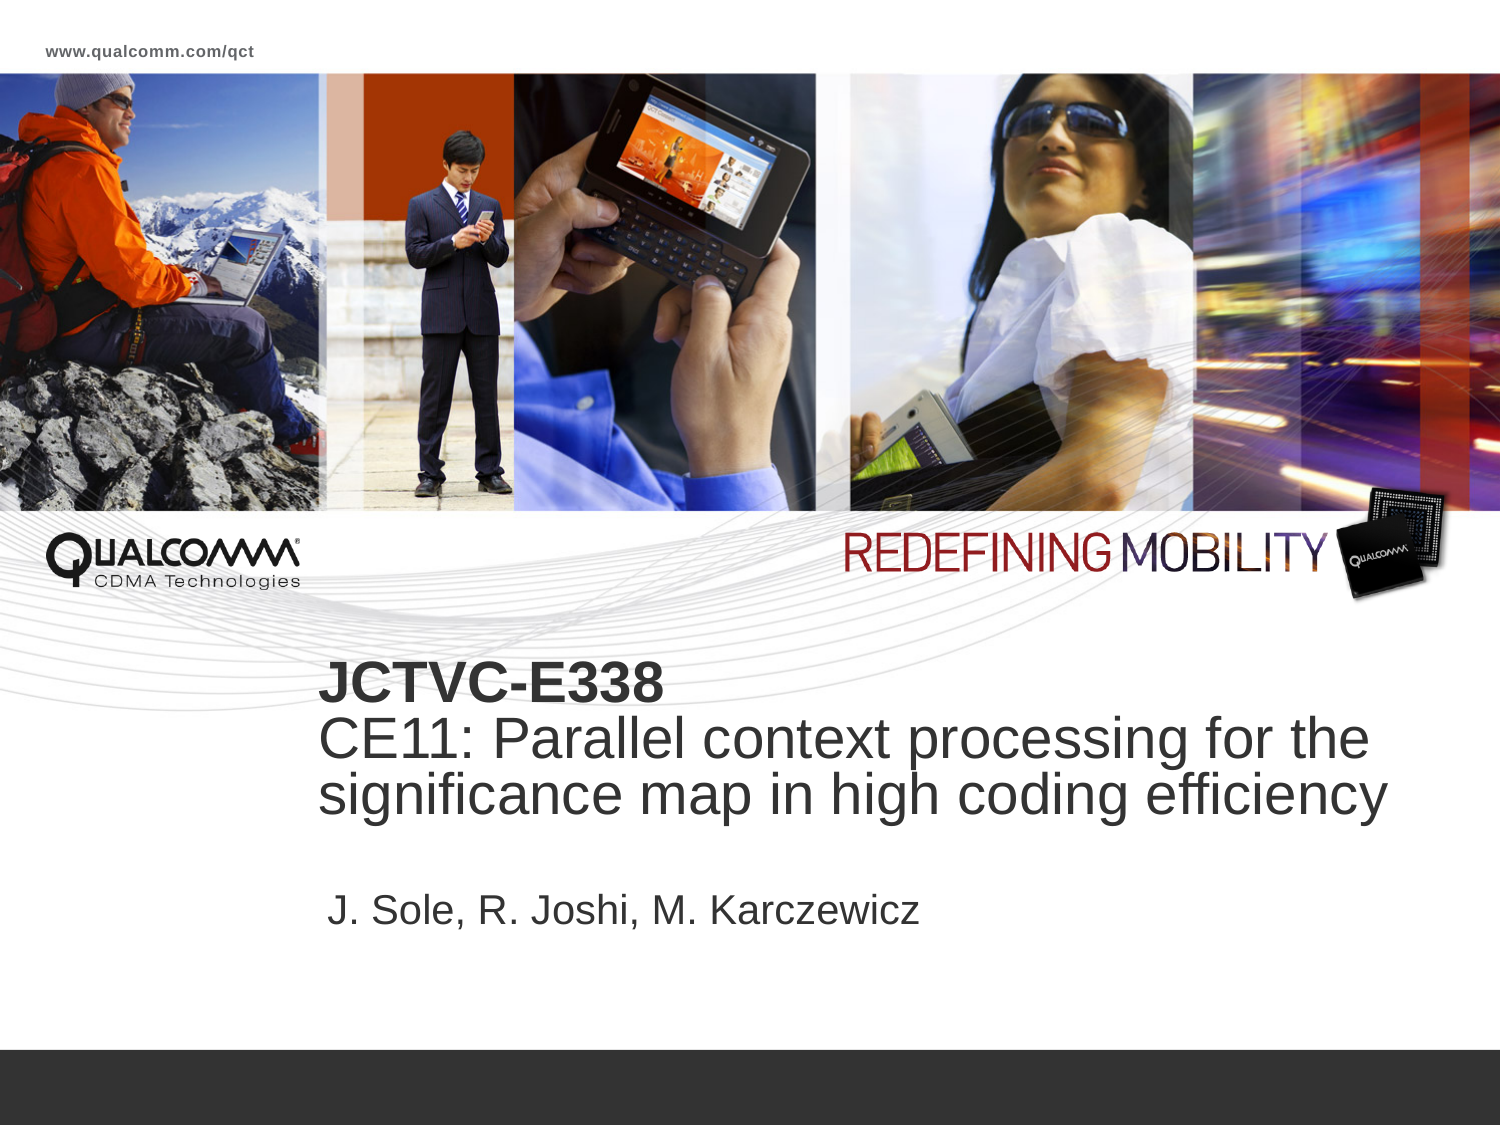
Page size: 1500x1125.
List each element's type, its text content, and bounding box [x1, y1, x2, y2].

text_box J. Sole, R. Joshi, M. Karczewicz [312, 875, 1261, 946]
picture [0, 12, 1500, 744]
picture [30, 1048, 372, 1052]
title JCTVC-E338 CE11: Parallel context processing for the significance map in high coding efficiency [303, 580, 1480, 834]
